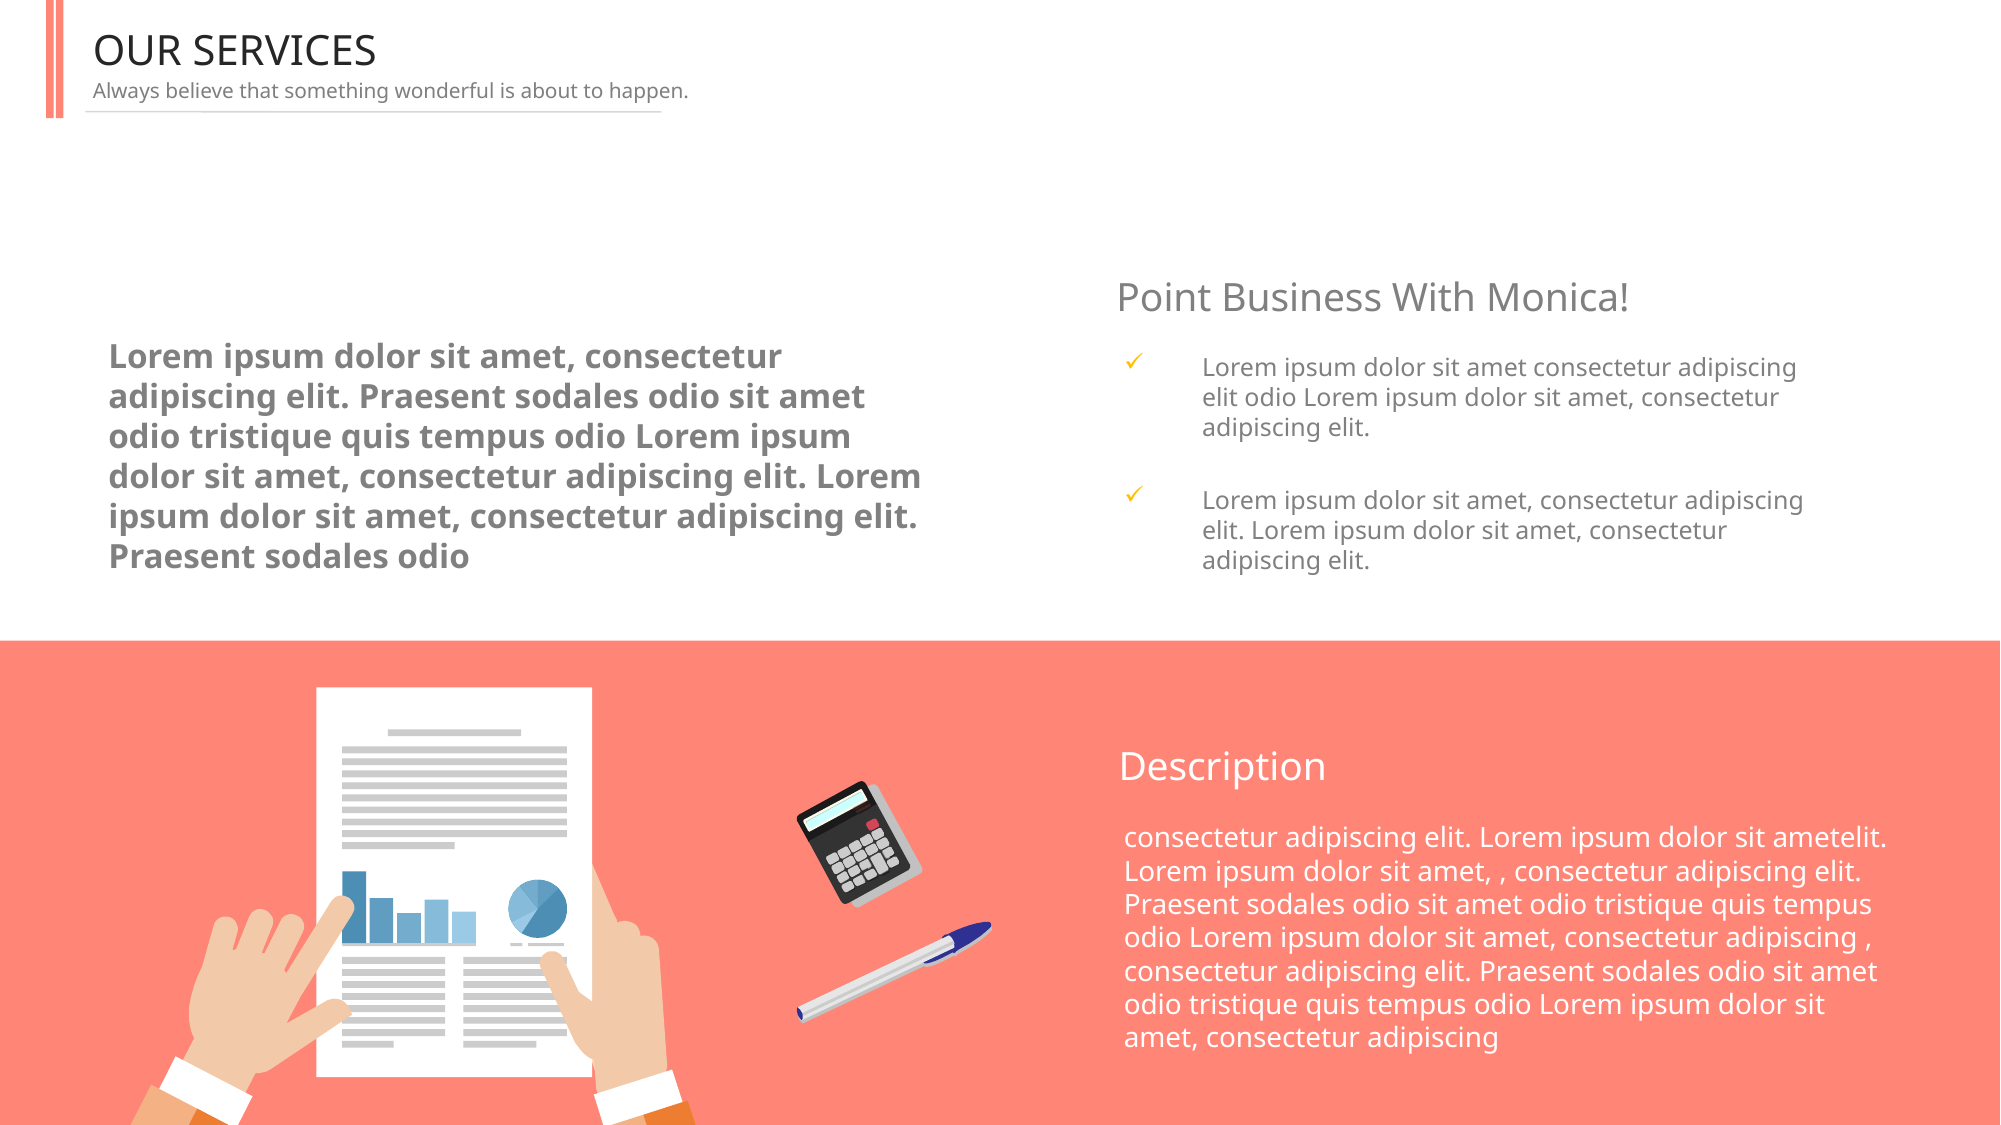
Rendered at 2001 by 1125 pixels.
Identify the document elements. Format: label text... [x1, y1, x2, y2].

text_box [109, 687, 992, 1125]
text_box OUR SERVICES [78, 15, 713, 70]
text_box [1109, 734, 1907, 1064]
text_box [1109, 265, 1829, 554]
text_box Always believe that something wonderful is about to happen. [78, 70, 713, 111]
text_box Lorem ipsum dolor sit amet, consectetur adipiscing elit. Praesent sodales odio sit amet odio tristique quis tempus odio Lorem ipsum dolor sit amet, consectetur adipiscing elit. Lorem ipsum dolor sit amet, consectetur adipiscing elit. Praesent sodales odio [93, 328, 953, 583]
text_box [0, 640, 2000, 1125]
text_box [46, 0, 64, 119]
